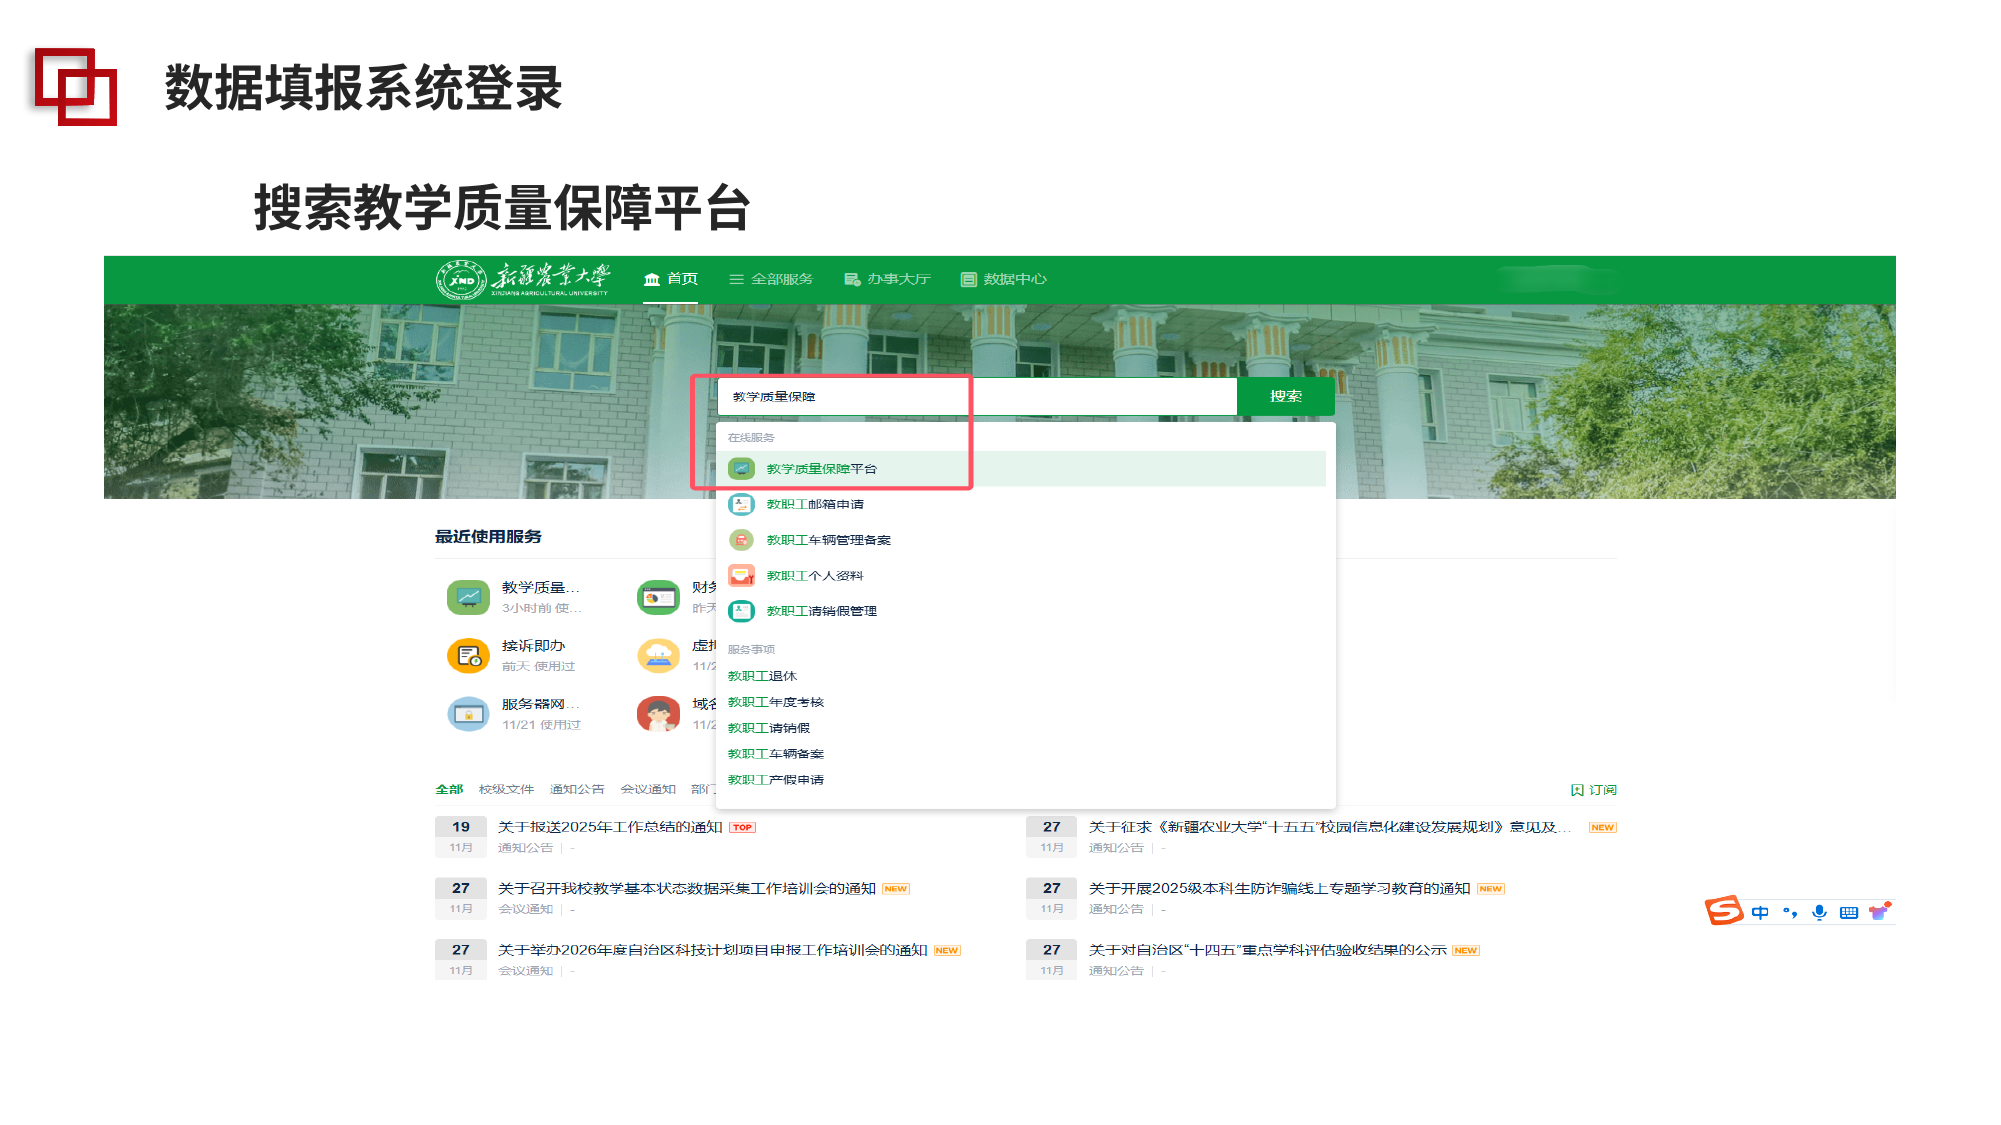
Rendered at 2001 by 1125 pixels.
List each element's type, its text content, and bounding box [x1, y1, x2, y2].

text_box 数据填报系统登录 搜索教学质量保障平台 [149, 48, 857, 153]
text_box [34, 48, 118, 127]
picture [104, 252, 1897, 981]
